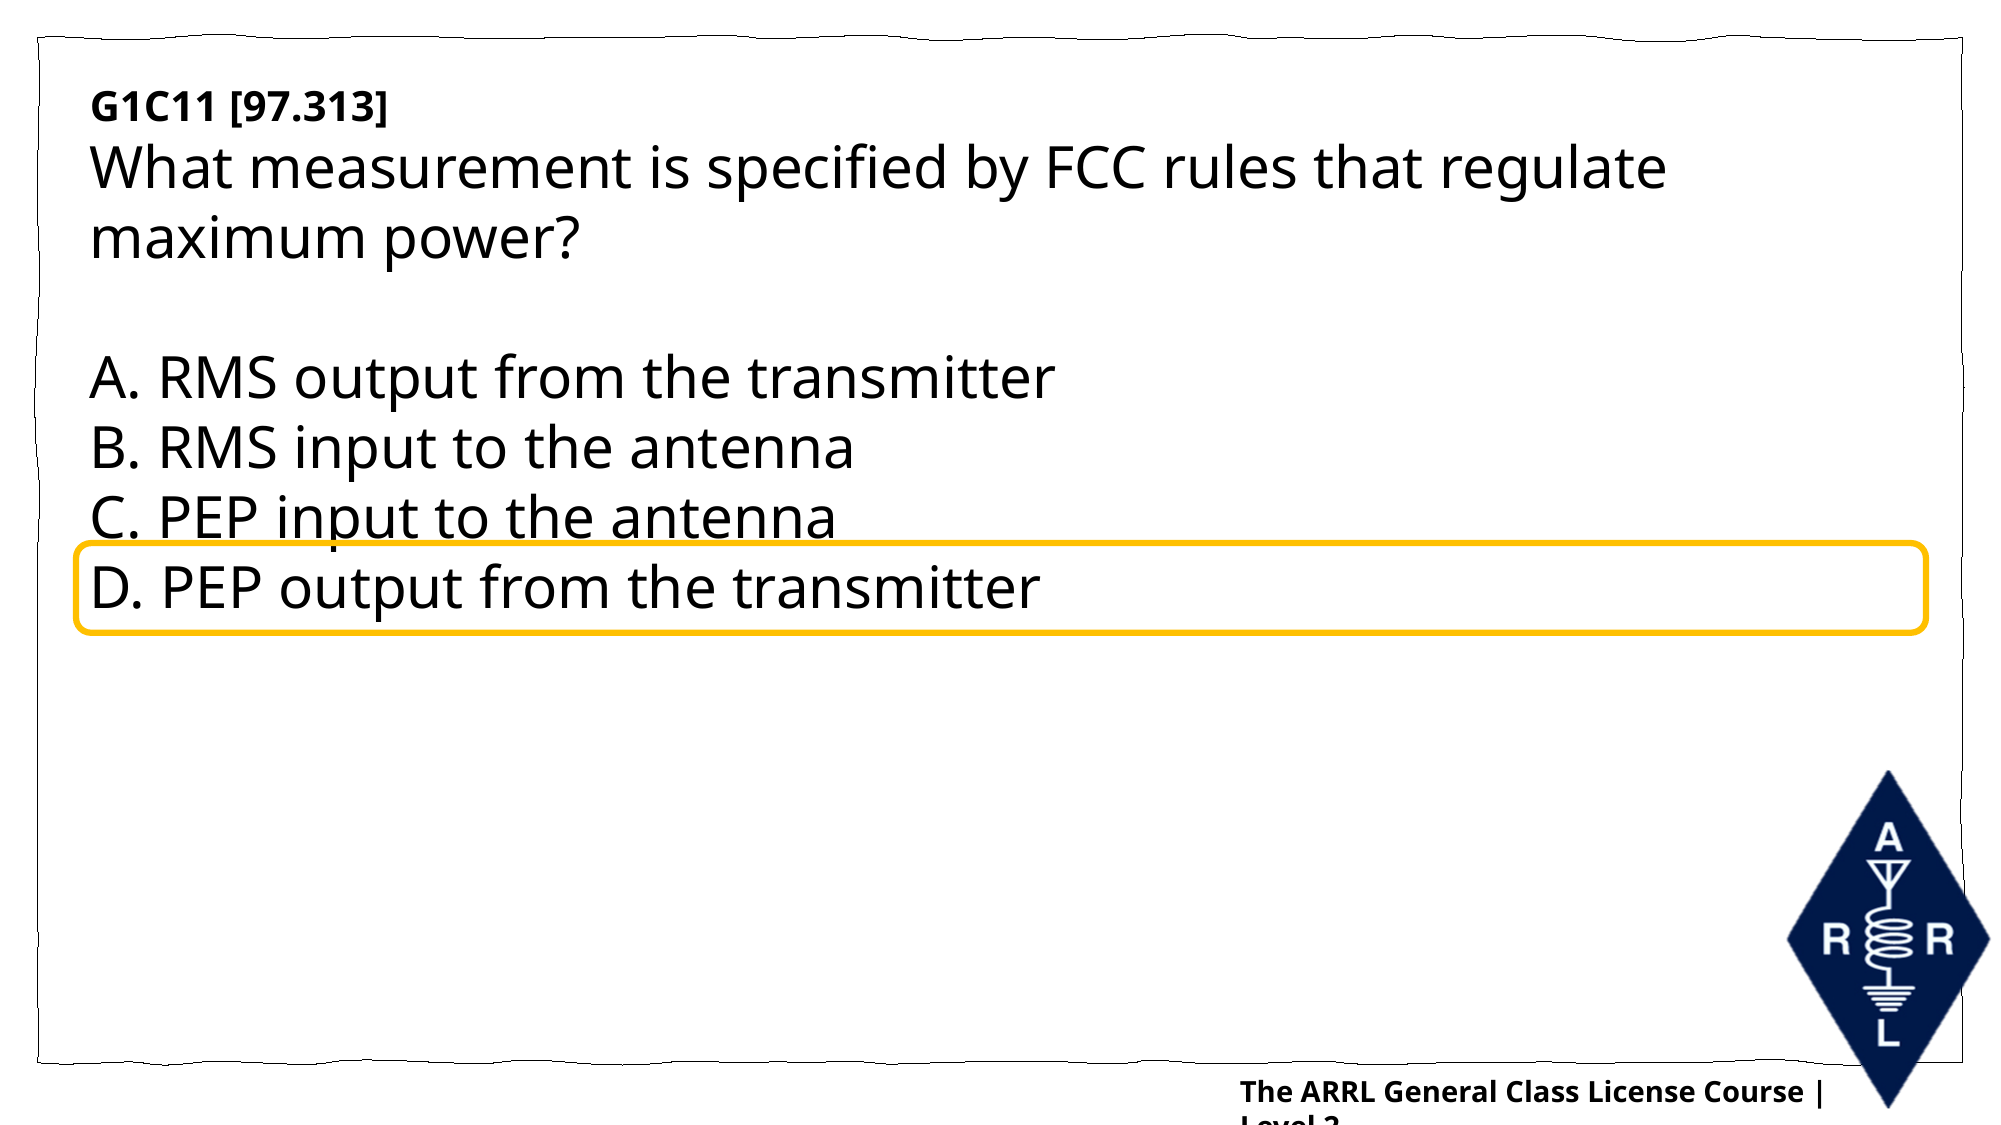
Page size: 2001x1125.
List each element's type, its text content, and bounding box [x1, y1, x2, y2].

picture [1773, 752, 1999, 1125]
text_box [74, 542, 1928, 634]
text_box G1C11 [97.313] What measurement is specified by FCC rules that regulate maximum power? A. RMS output from the transmitter B. RMS input to the antenna C. PEP input to the antenna D. PEP output from the transmitter [75, 72, 1850, 552]
